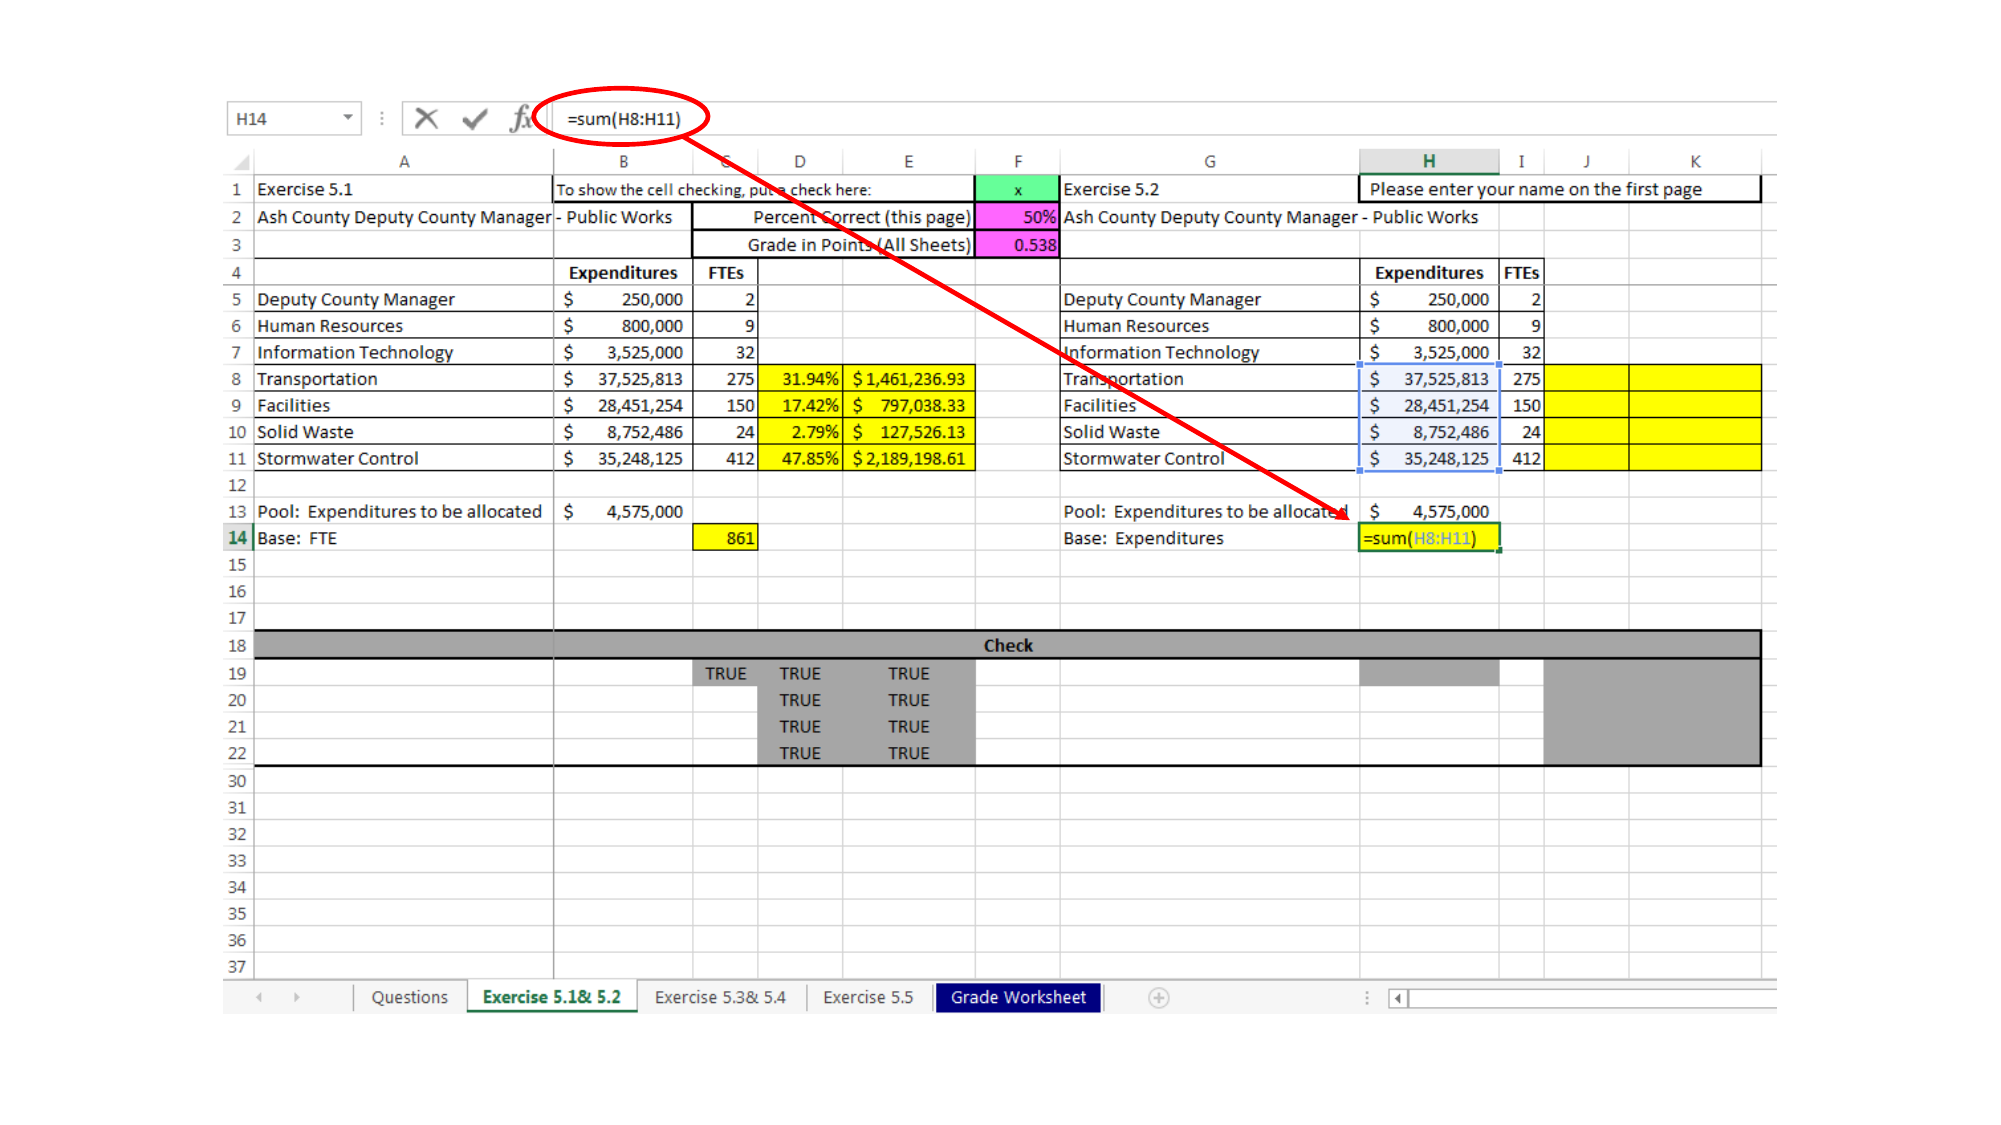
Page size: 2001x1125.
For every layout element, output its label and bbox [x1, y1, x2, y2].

list [223, 88, 1777, 1014]
text_box [682, 136, 1350, 521]
